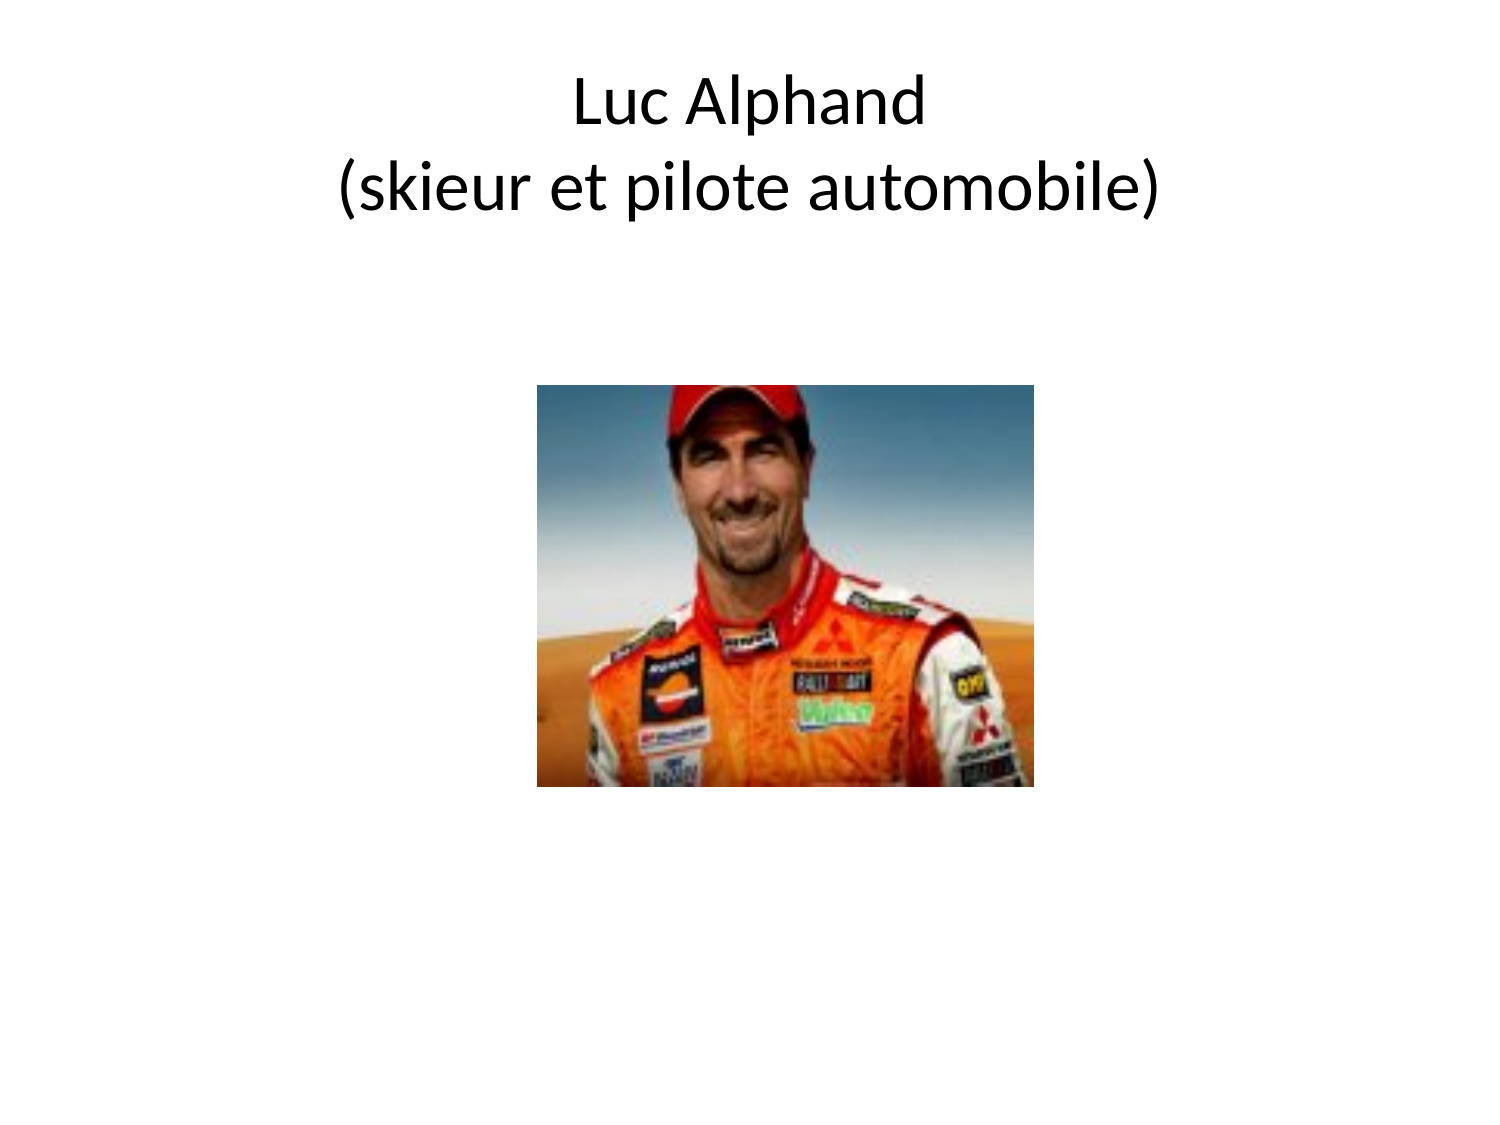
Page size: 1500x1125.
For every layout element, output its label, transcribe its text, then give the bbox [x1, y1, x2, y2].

title Luc Alphand (skieur et pilote automobile) [75, 45, 1425, 233]
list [537, 385, 1034, 788]
